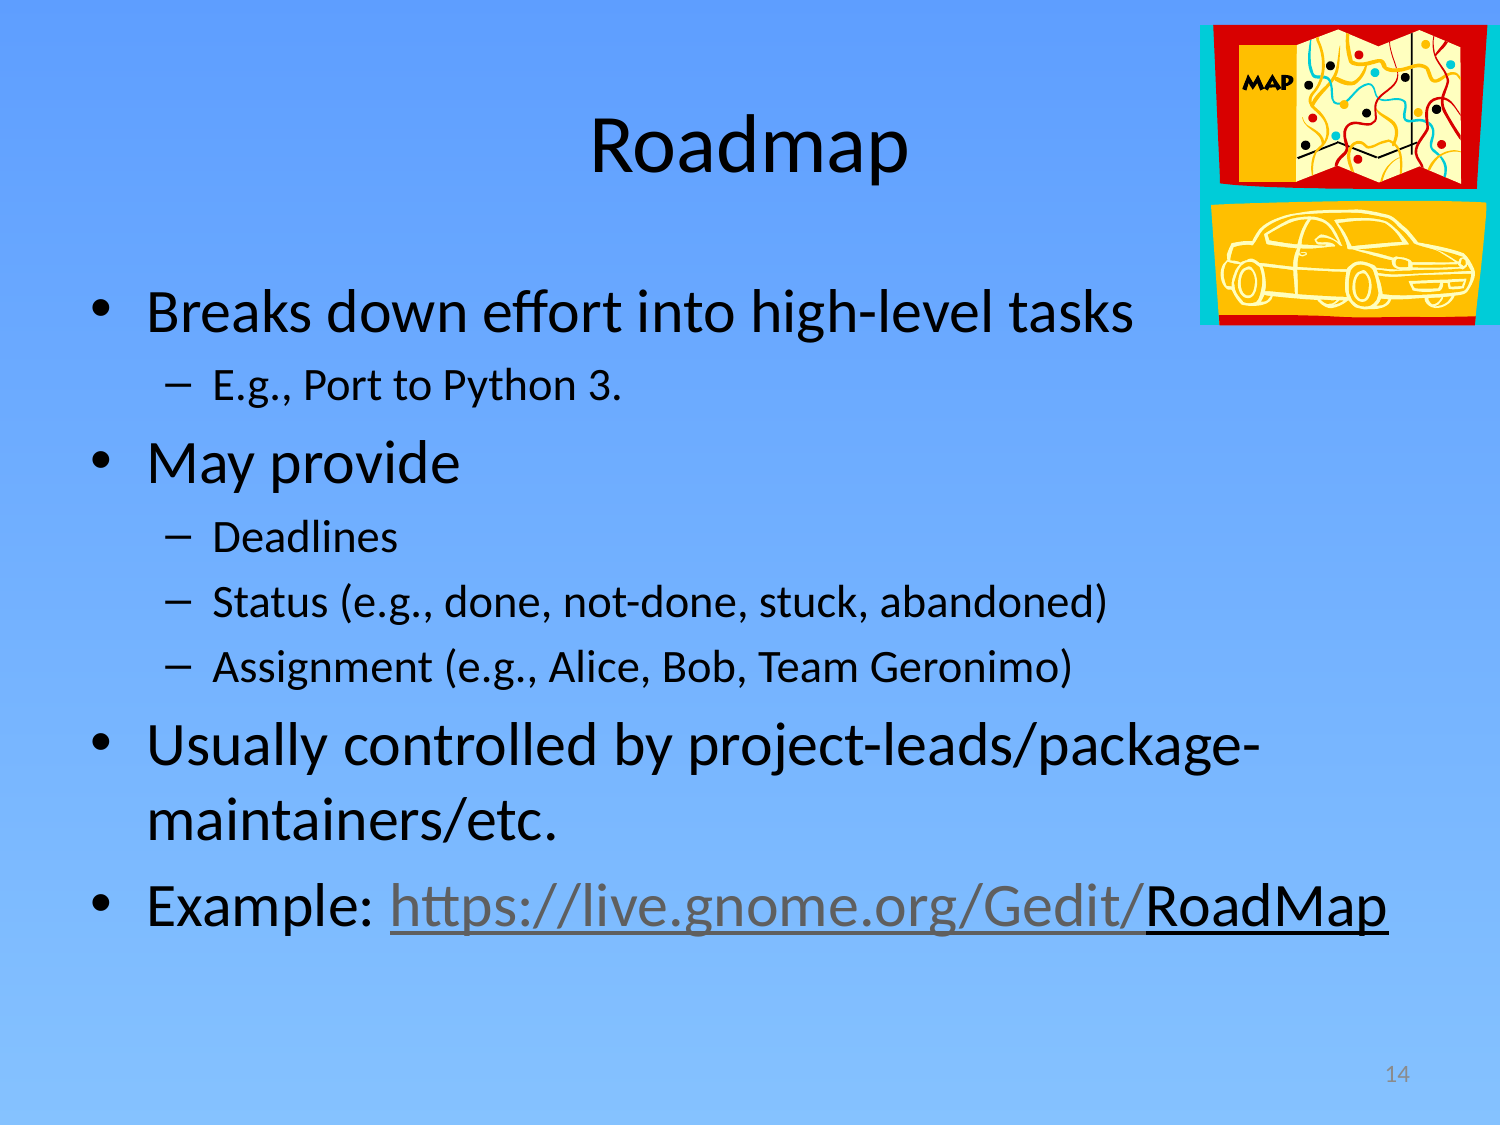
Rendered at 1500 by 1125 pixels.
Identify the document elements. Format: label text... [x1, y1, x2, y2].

picture [1199, 24, 1500, 326]
list Breaks down effort into high-level tasks E.g., Port to Python 3. May provide Deadlines Status (e.g., done, not-done, stuck, abandoned) Assignment (e.g., Alice, Bob, Team Geronimo) Usually controlled by project-leads/package-maintainers/etc. Example: https://live.gnome.org/Gedit/RoadMap [74, 262, 1426, 1006]
title Roadmap [74, 44, 1194, 233]
slide_number 14 [1074, 1042, 1425, 1103]
